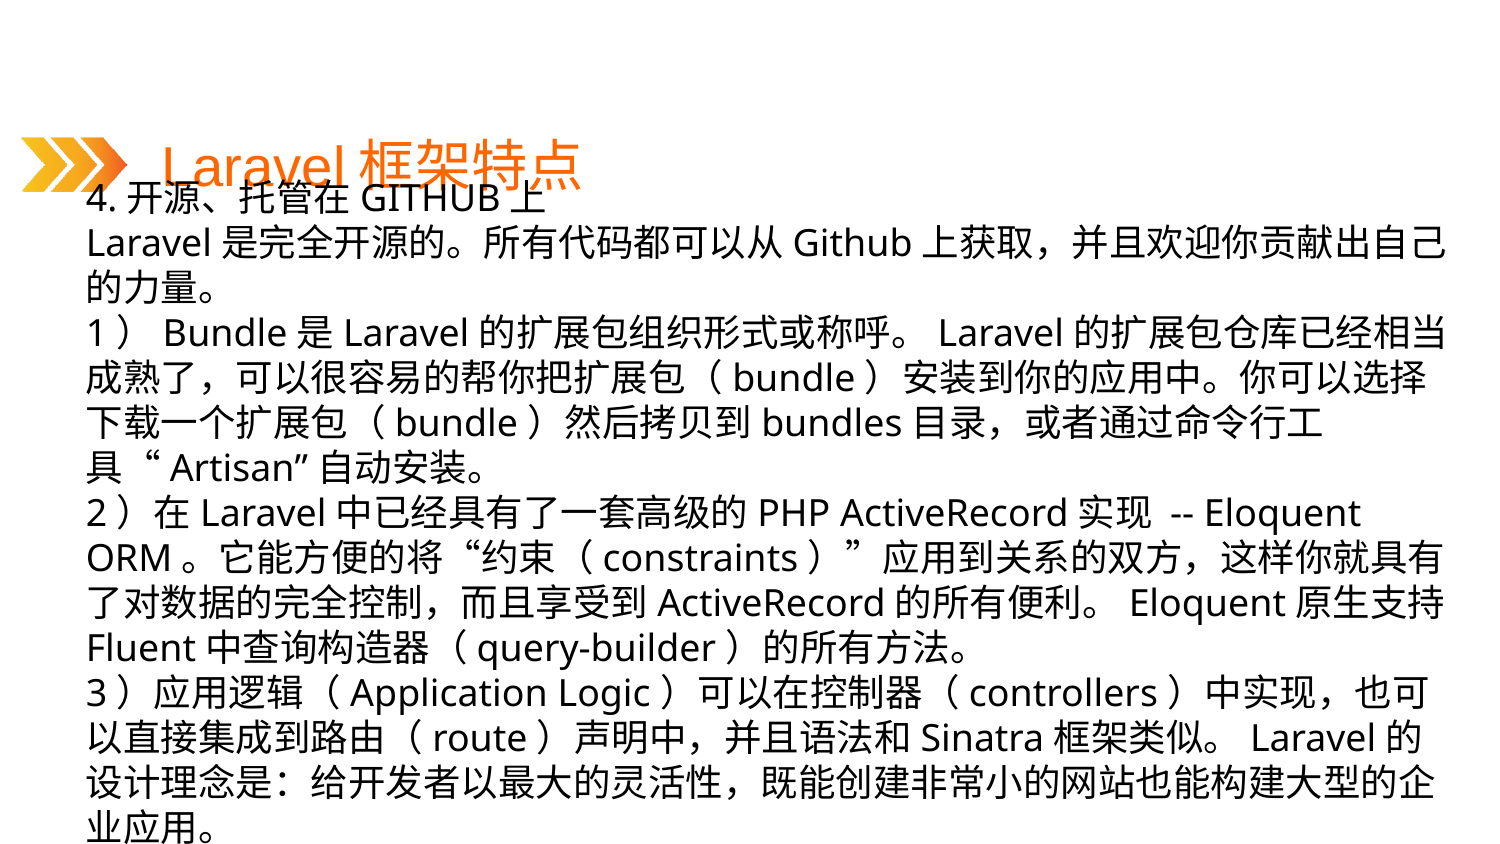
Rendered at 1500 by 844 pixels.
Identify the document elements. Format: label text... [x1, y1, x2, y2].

text_box 4.开源、托管在GITHUB上 Laravel是完全开源的。所有代码都可以从Github上获取，并且欢迎你贡献出自己的力量。 1）Bundle是Laravel的扩展包组织形式或称呼。Laravel的扩展包仓库已经相当成熟了，可以很容易的帮你把扩展包（bundle）安装到你的应用中。你可以选择下载一个扩展包（bundle）然后拷贝到bundles目录，或者通过命令行工具“Artisan”自动安装。 2）在Laravel中已经具有了一套高级的PHP ActiveRecord实现 -- Eloquent ORM。它能方便的将“约束（constraints）”应用到关系的双方，这样你就具有了对数据的完全控制，而且享受到ActiveRecord的所有便利。Eloquent原生支持Fluent中查询构造器（query-builder）的所有方法。 3）应用逻辑（Application Logic）可以在控制器（controllers）中实现，也可以直接集成到路由（route）声明中，并且语法和Sinatra框架类似。Laravel的设计理念是：给开发者以最大的灵活性，既能创建非常小的网站也能构建大型的企业应用。 [71, 166, 1471, 844]
picture [0, 131, 140, 198]
text_box Laravel框架特点 [70, 106, 632, 166]
